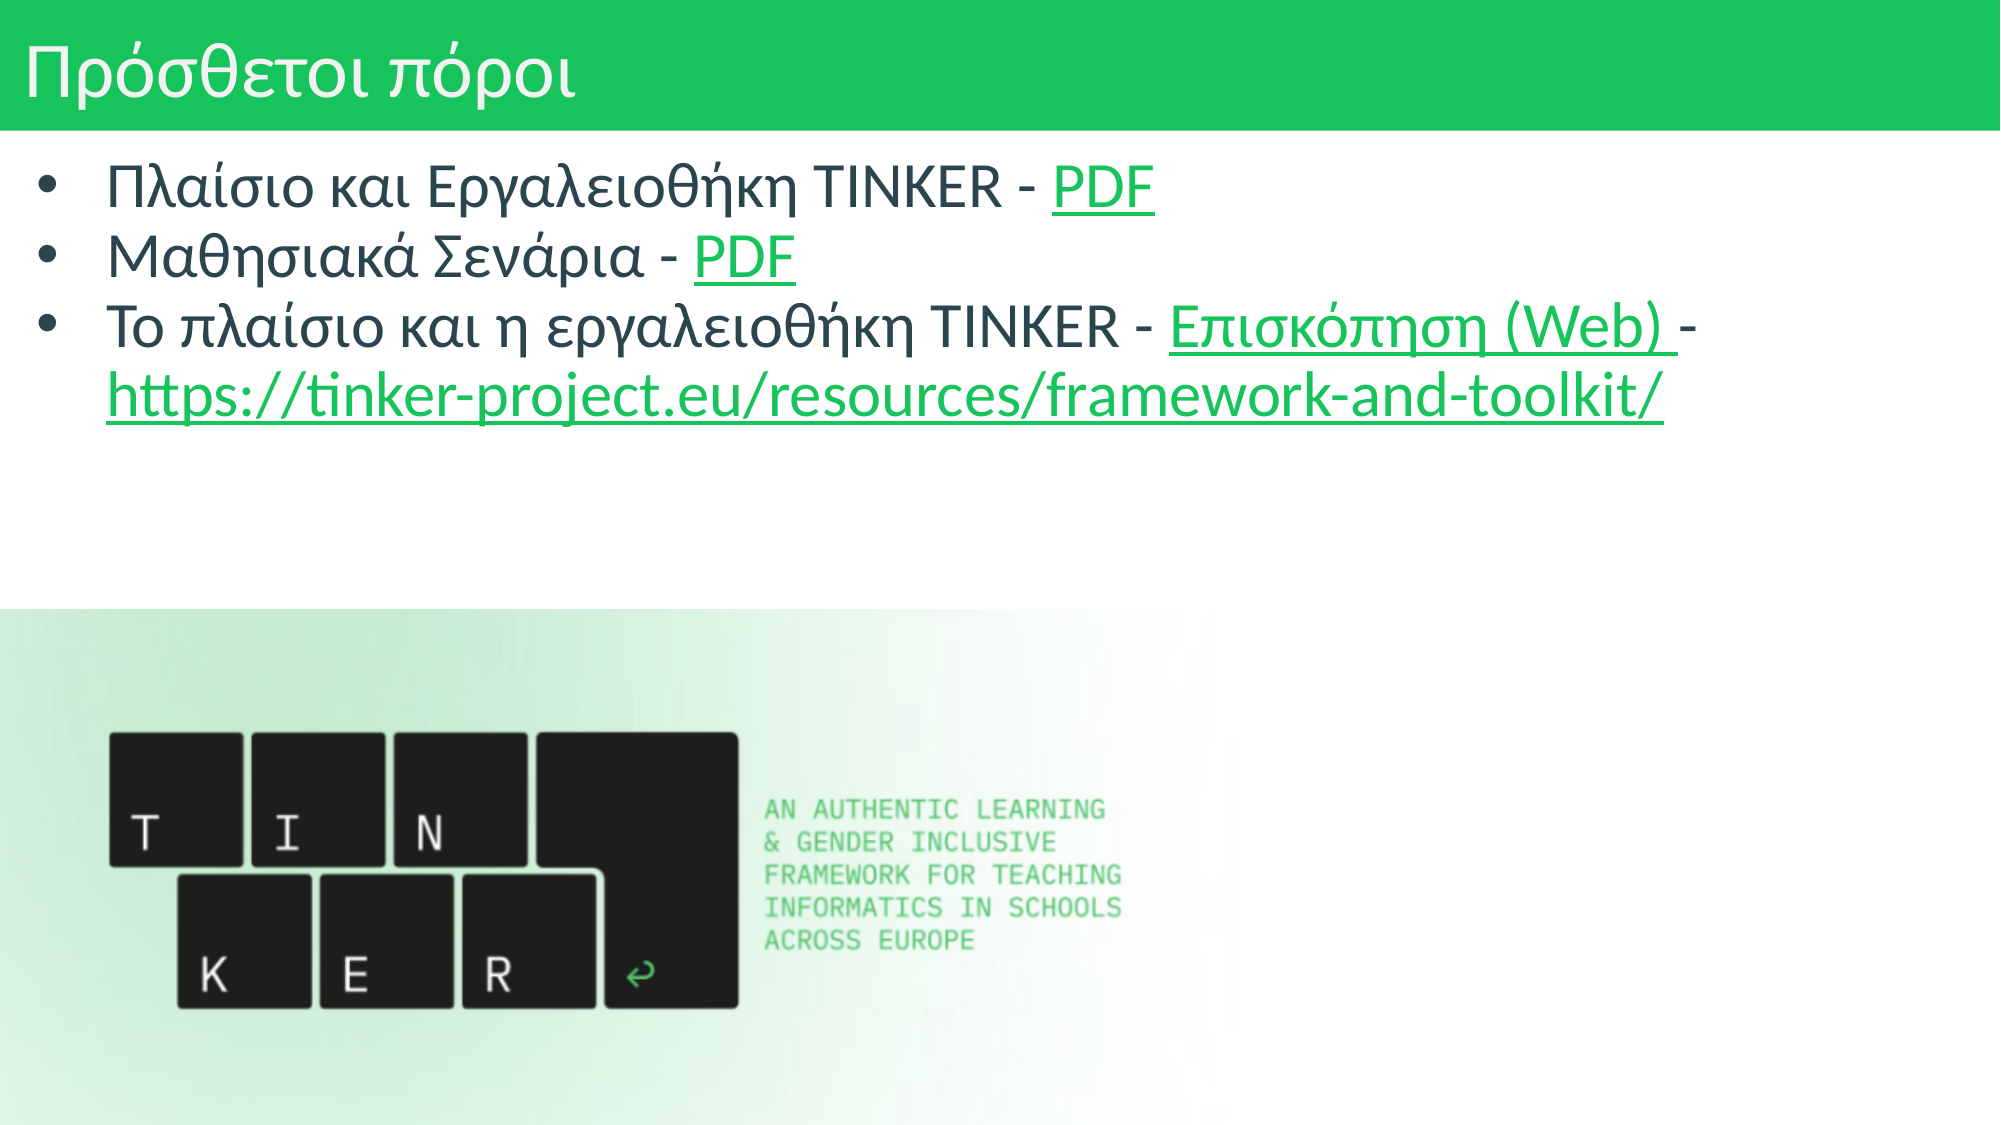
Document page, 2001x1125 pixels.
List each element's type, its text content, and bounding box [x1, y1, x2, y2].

picture [0, 609, 1382, 1125]
title Πρόσθετοι πόροι [16, 13, 1976, 131]
list Πλαίσιο και Εργαλειοθήκη TINKER - PDF Μαθησιακά Σενάρια - PDF Το πλαίσιο και η εργαλειοθήκη TINKER - Επισκόπηση (Web) - https://tinker-project.eu/resources/framework-and-toolkit/ [16, 144, 1976, 1108]
